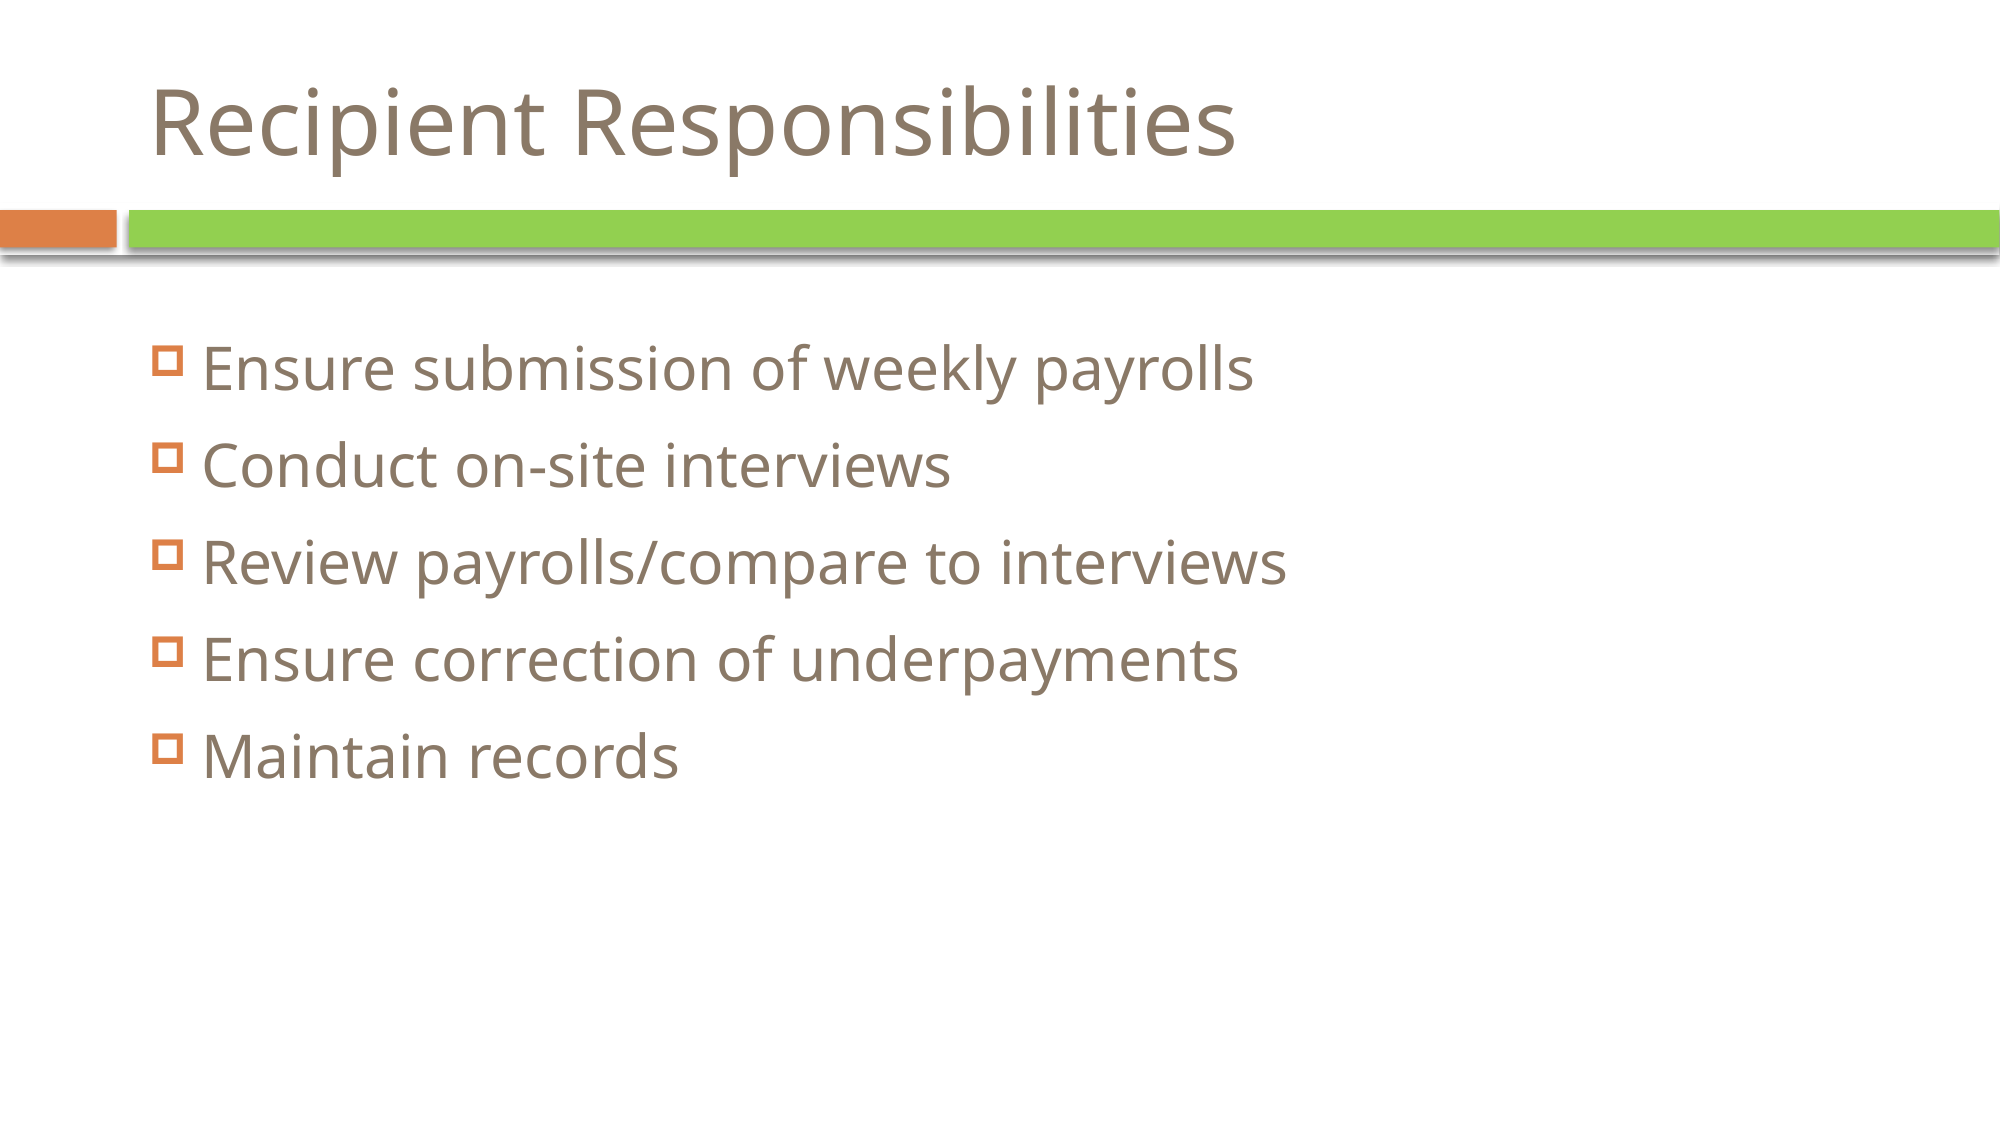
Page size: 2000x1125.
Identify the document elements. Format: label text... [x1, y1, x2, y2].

title Recipient Responsibilities [133, 37, 1917, 200]
list Ensure submission of weekly payrolls Conduct on-site interviews Review payrolls/compare to interviews Ensure correction of underpayments Maintain records [133, 312, 1917, 975]
